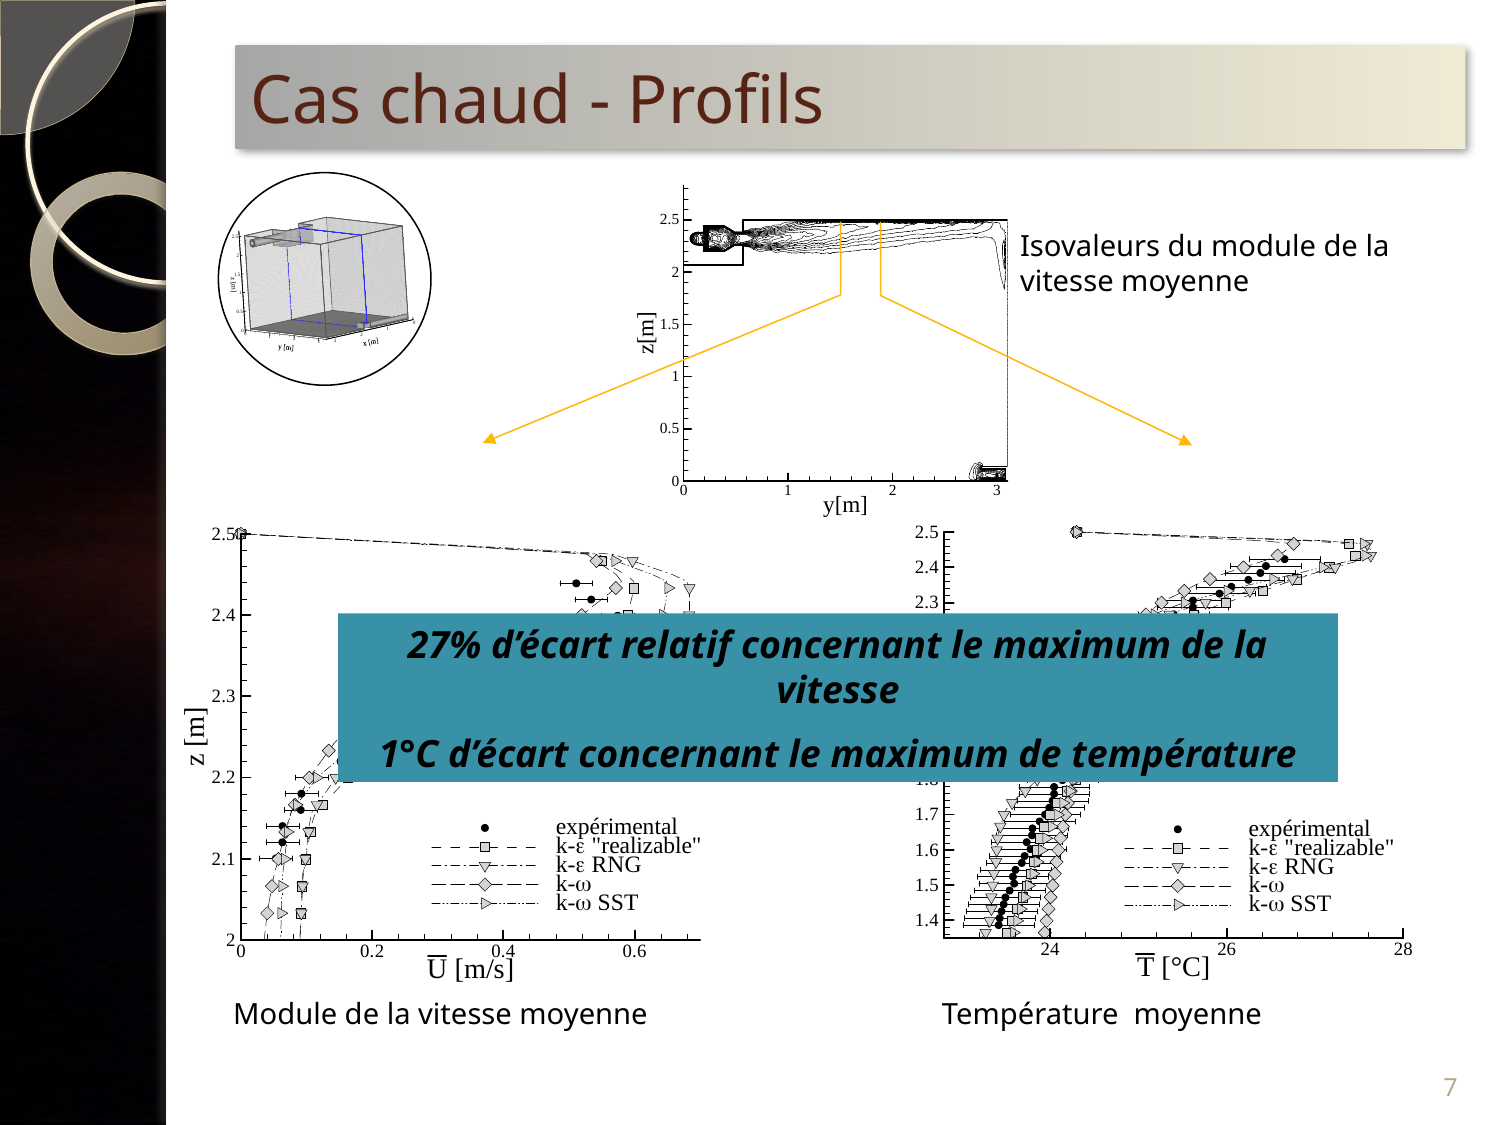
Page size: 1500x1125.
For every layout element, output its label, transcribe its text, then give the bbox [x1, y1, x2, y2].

picture [136, 0, 164, 4]
slide_number 7 [1413, 1034, 1488, 1113]
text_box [218, 172, 432, 386]
picture [62, 195, 160, 280]
text_box Module de la vitesse moyenne [218, 987, 762, 1038]
text_box Température moyenne [927, 997, 1418, 1038]
title Cas chaud - Profils [235, 45, 1466, 149]
text_box [482, 432, 500, 444]
text_box [1066, 384, 1193, 446]
text_box Isovaleurs du module de la vitesse moyenne [1066, 219, 1462, 305]
picture [0, 134, 166, 1125]
picture [182, 138, 1418, 989]
picture [53, 241, 160, 332]
text_box 27% d’écart relatif concernant le maximum de la vitesse 1°C d’écart concernant le maximum de température [722, 613, 878, 782]
picture [32, 13, 160, 207]
